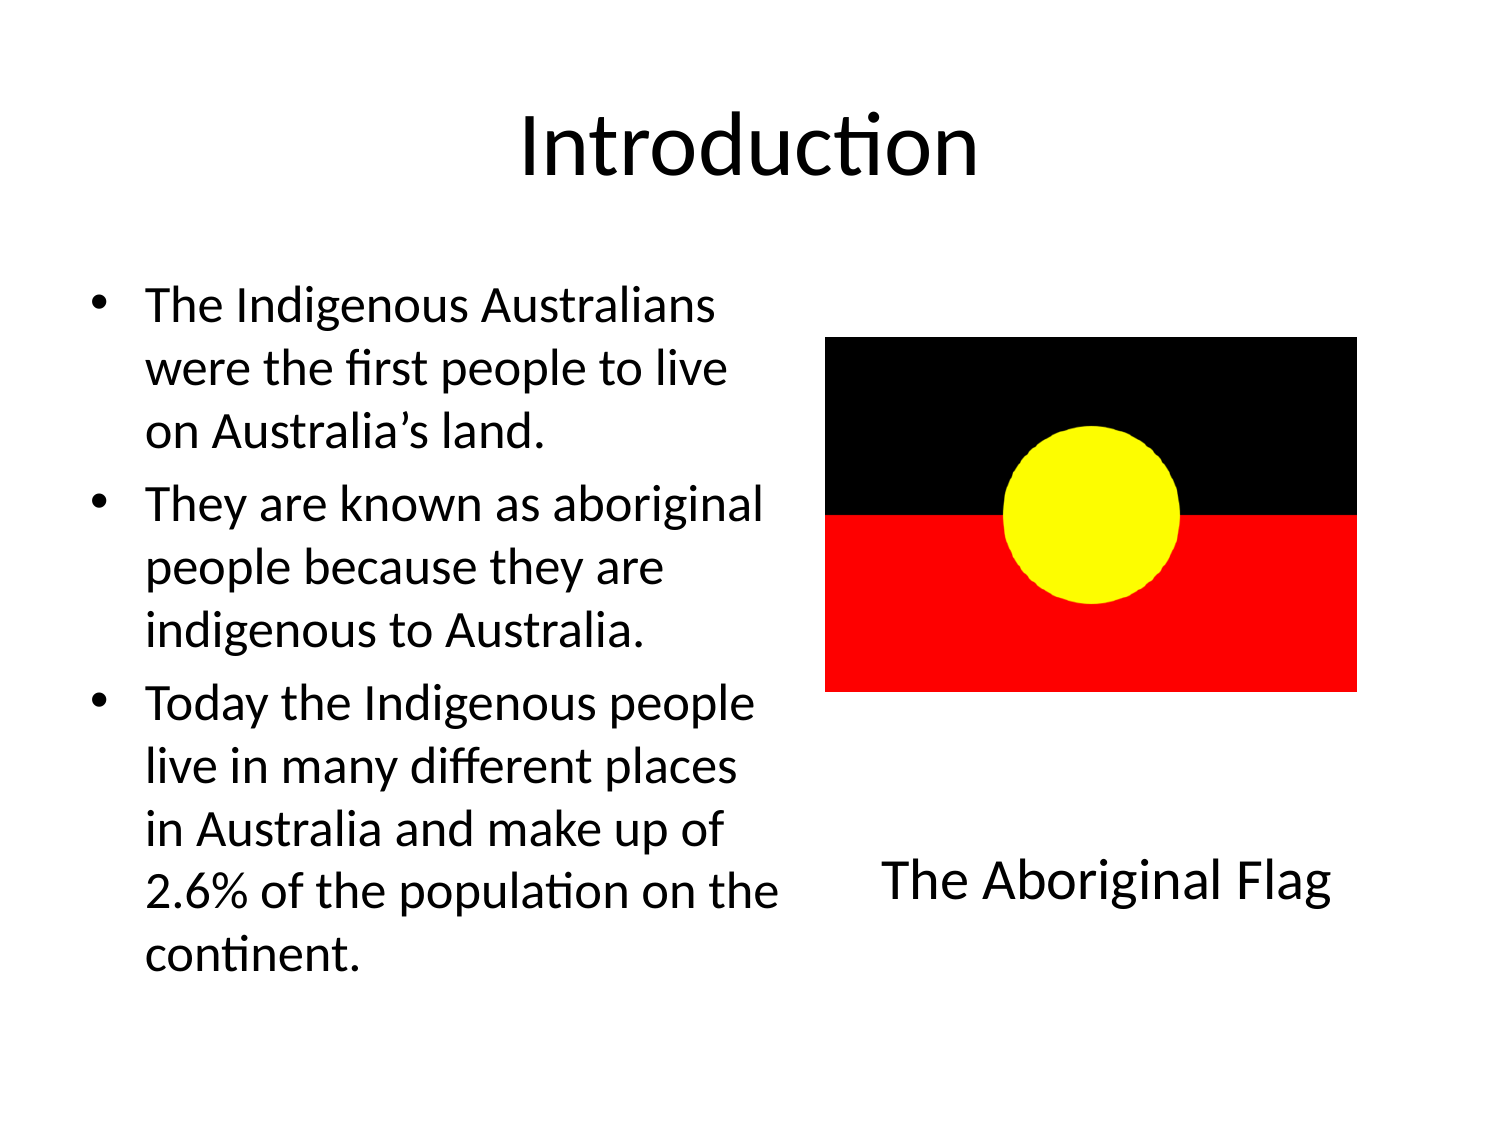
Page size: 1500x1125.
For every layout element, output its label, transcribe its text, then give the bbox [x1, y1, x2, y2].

picture [824, 337, 1357, 692]
list The Aboriginal Flag [800, 262, 1425, 1005]
title Introduction [75, 45, 1425, 233]
list The Indigenous Australians were the first people to live on Australia’s land. They are known as aboriginal people because they are indigenous to Australia. Today the Indigenous people live in many different places in Australia and make up of 2.6% of the population on the continent. [75, 262, 800, 1005]
